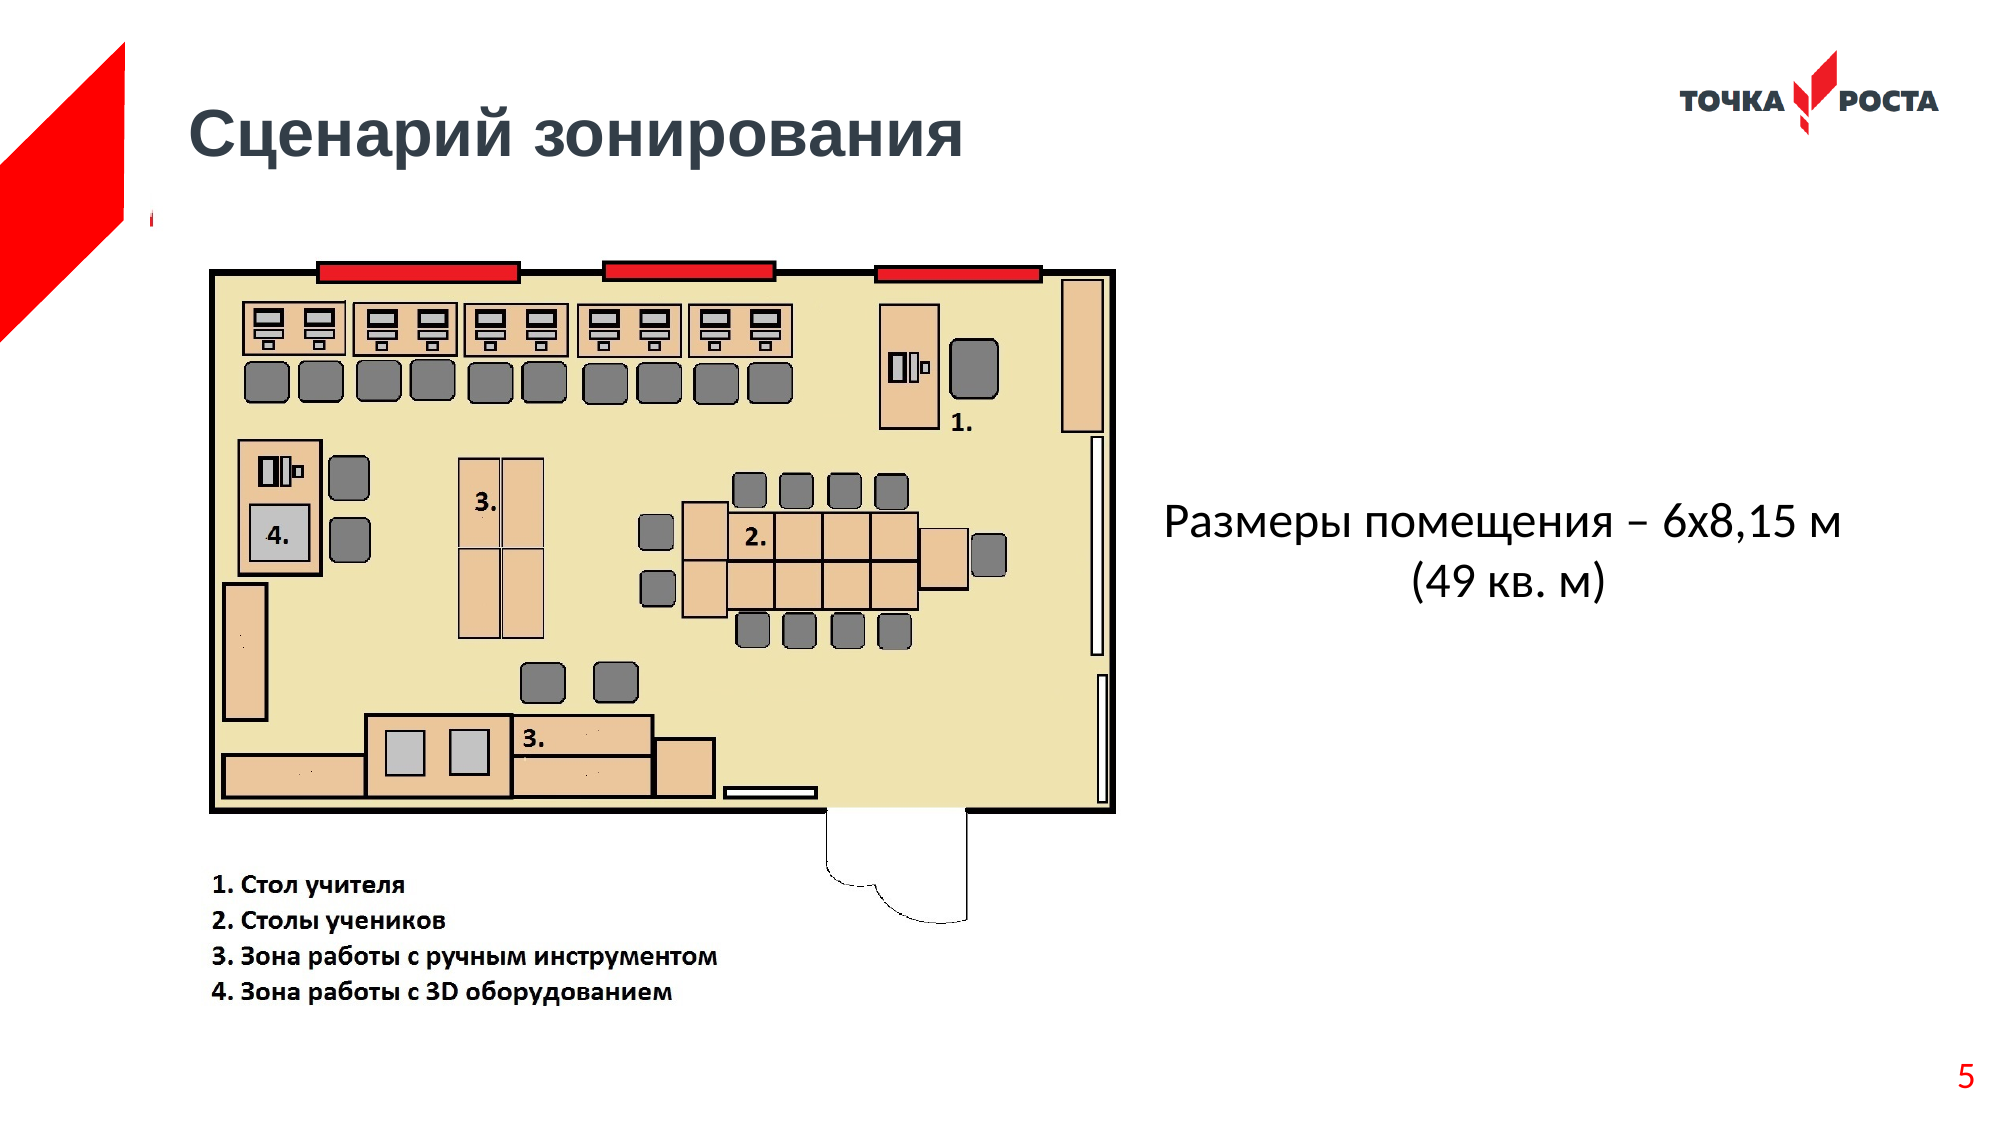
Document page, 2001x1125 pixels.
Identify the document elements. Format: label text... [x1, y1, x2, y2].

slide_number 5 [1946, 1043, 1984, 1103]
picture [1671, 42, 1947, 146]
picture [149, 180, 1156, 1023]
text_box Размеры помещения – 6x8,15 м (49 кв. м) [1156, 479, 1851, 675]
title Сценарий зонирования [180, 59, 1503, 211]
